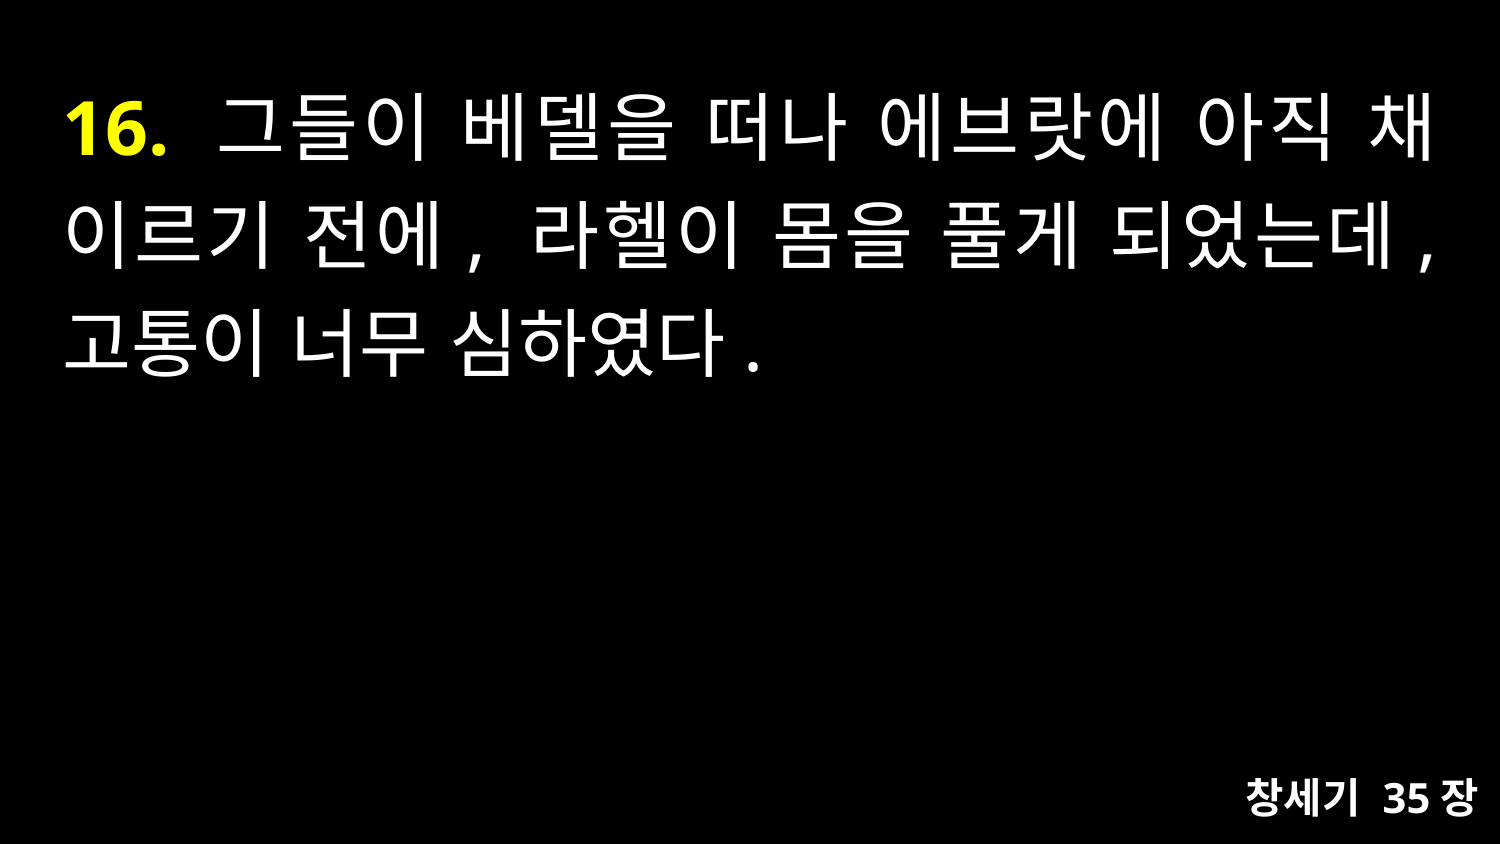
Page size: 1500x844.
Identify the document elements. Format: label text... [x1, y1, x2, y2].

title 16. 그들이 베델을 떠나 에브랏에 아직 채 이르기 전에, 라헬이 몸을 풀게 되었는데, 고통이 너무 심하였다. [0, 0, 1500, 844]
subtitle 창세기 35장 [916, 770, 1500, 844]
